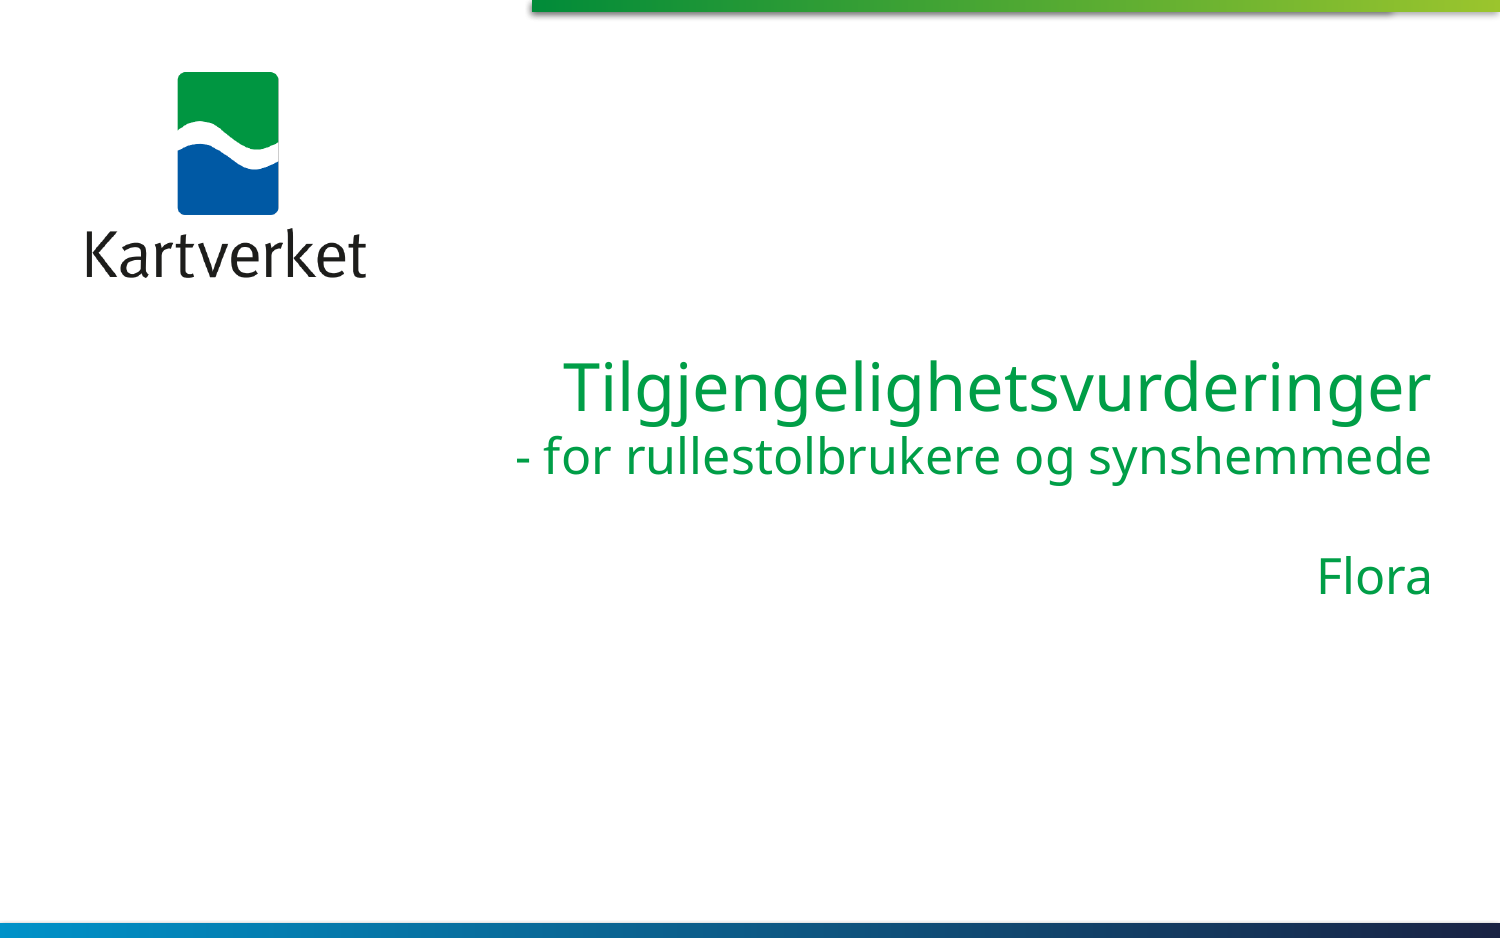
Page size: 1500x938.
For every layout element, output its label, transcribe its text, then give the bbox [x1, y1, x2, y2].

text_box Tilgjengelighetsvurderinger - for rullestolbrukere og synshemmede Flora [66, 337, 1449, 613]
